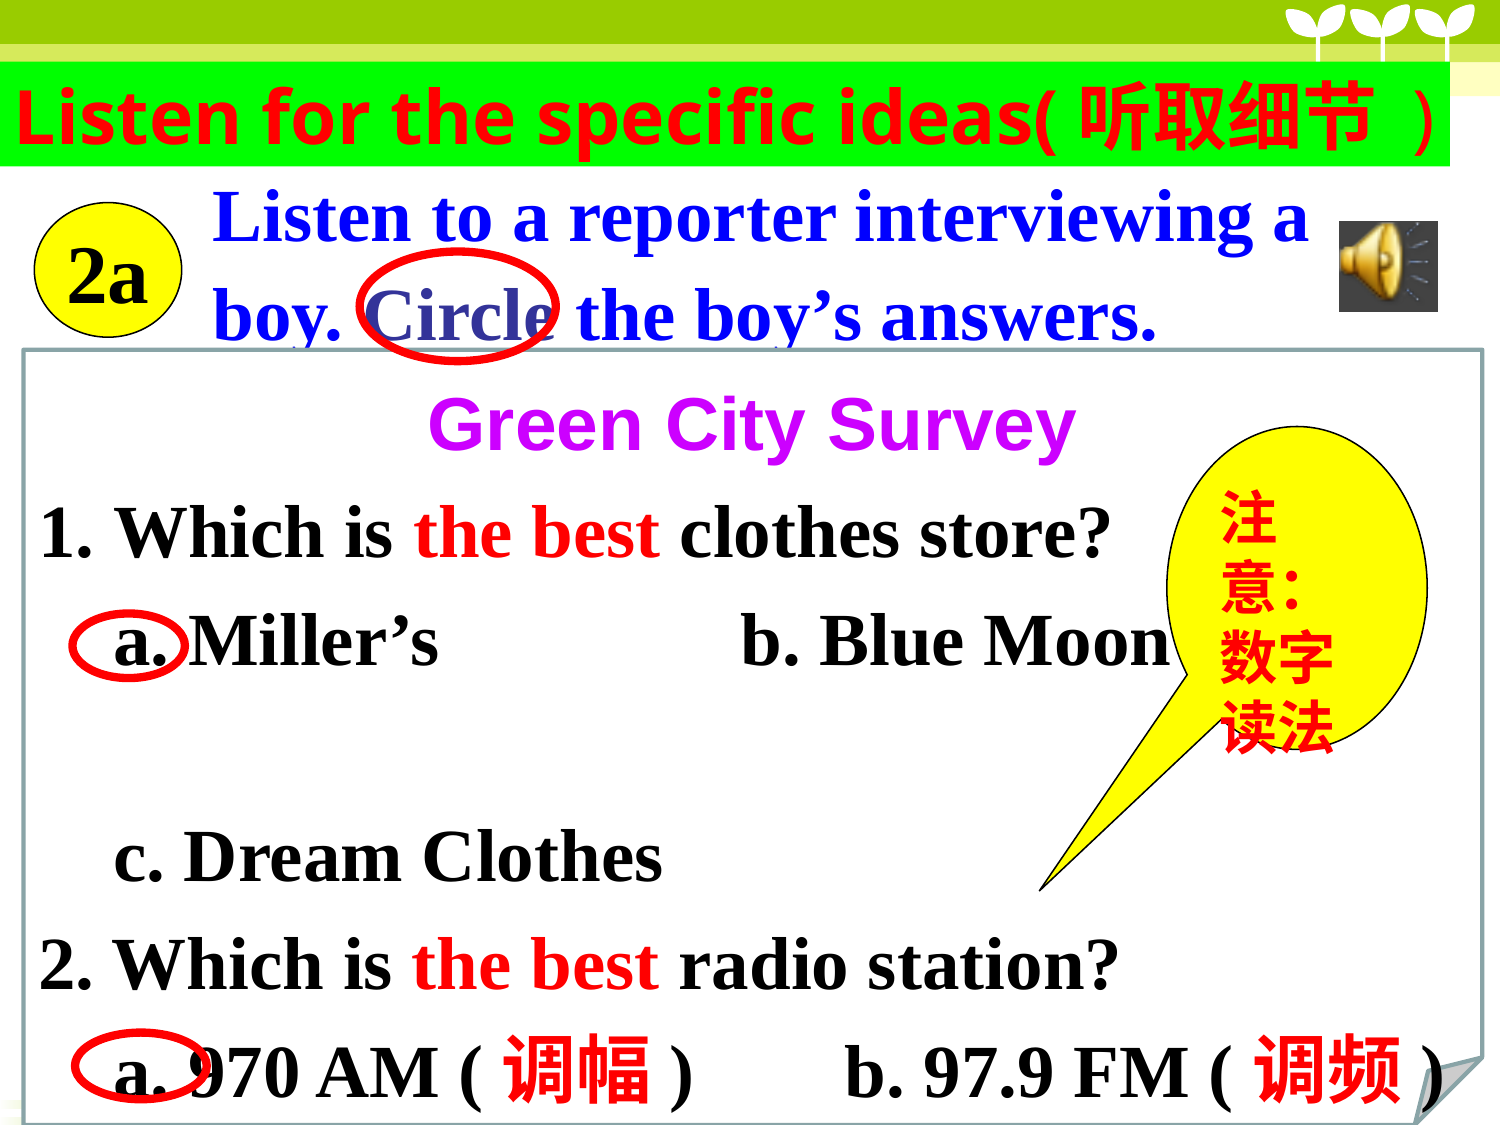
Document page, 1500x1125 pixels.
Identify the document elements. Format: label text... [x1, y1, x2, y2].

text_box [75, 1032, 207, 1100]
text_box [72, 613, 185, 679]
text_box 2a [34, 202, 182, 338]
text_box Green City Survey Which is the best clothes store? a. Miller’s b. Blue Moon c. Dream Clothes 2. Which is the best radio station? a. 970 AM (调幅) b. 97.9 FM (调频) c. 107.9 FM [23, 349, 1483, 1125]
text_box [359, 251, 556, 362]
text_box Listen for the specific ideas(听取细节 ) [0, 61, 1450, 167]
text_box 注意： 数字 读法 [1039, 426, 1428, 892]
text_box Listen to a reporter interviewing a boy. Circle the boy’s answers. [197, 167, 1420, 349]
picture [1337, 220, 1440, 314]
